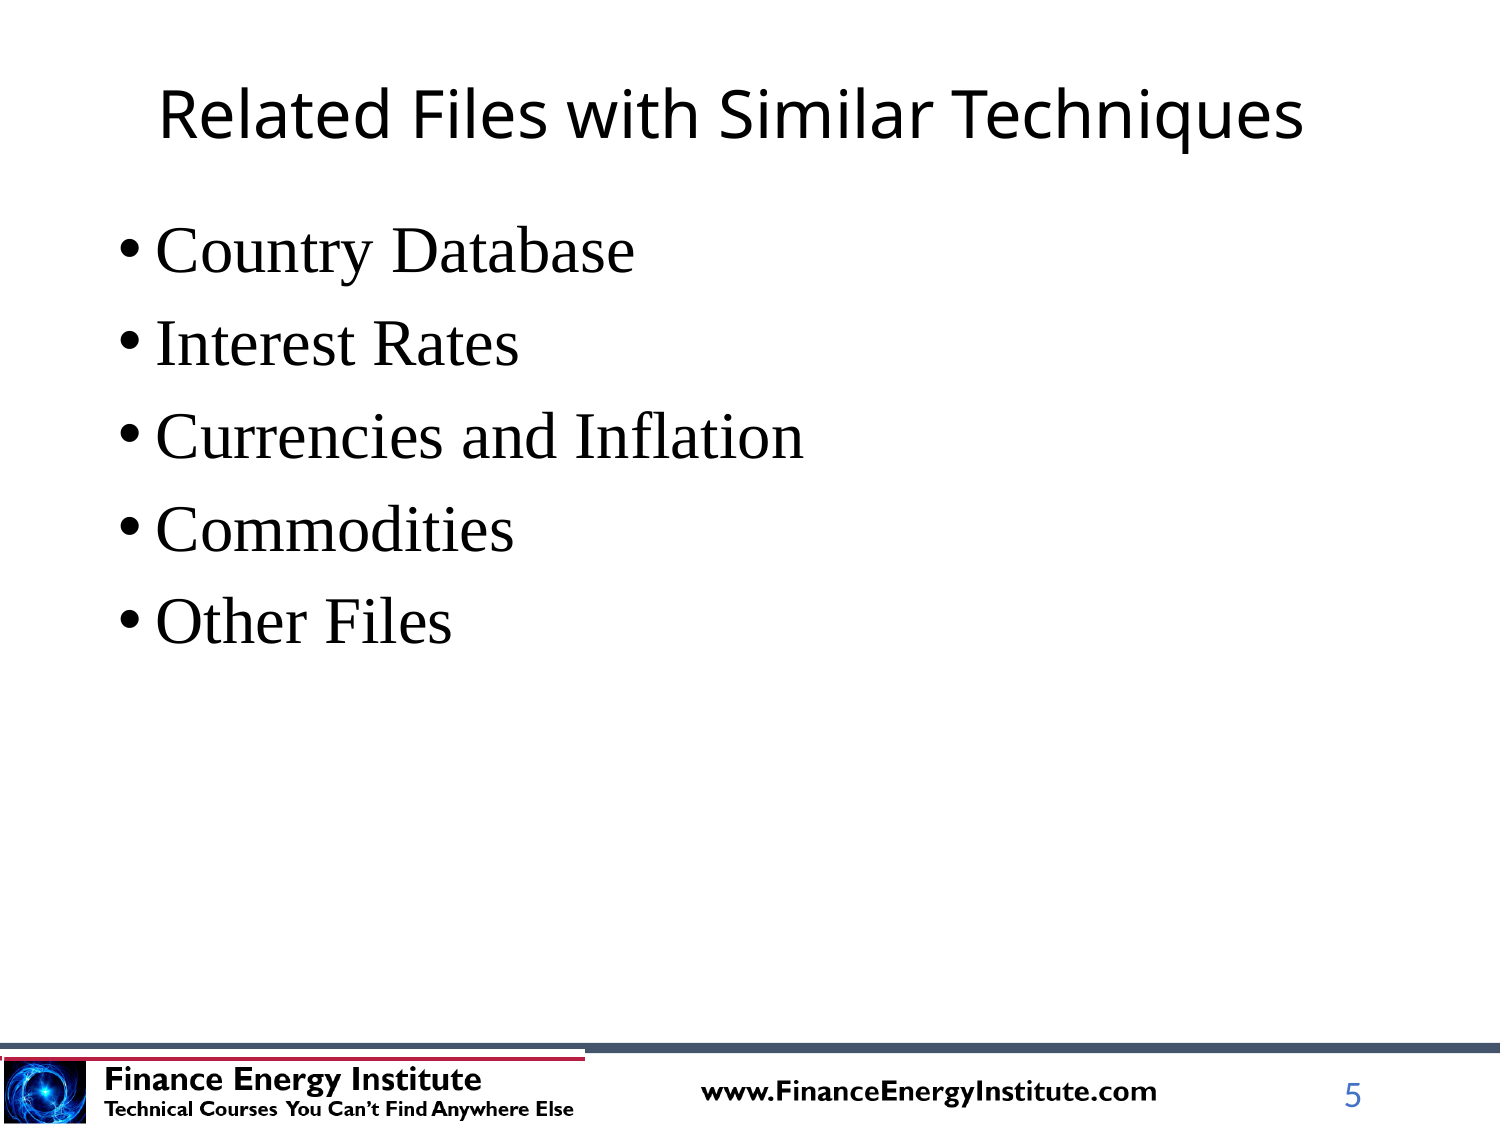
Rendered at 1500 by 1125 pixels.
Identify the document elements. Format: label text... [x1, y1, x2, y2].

picture [696, 1074, 1166, 1112]
slide_number 5 [1277, 1062, 1429, 1115]
title Related Files with Similar Techniques [103, 59, 1361, 174]
list Country Database Interest Rates Currencies and Inflation Commodities Other Files [103, 207, 1400, 1014]
picture [0, 1049, 585, 1125]
